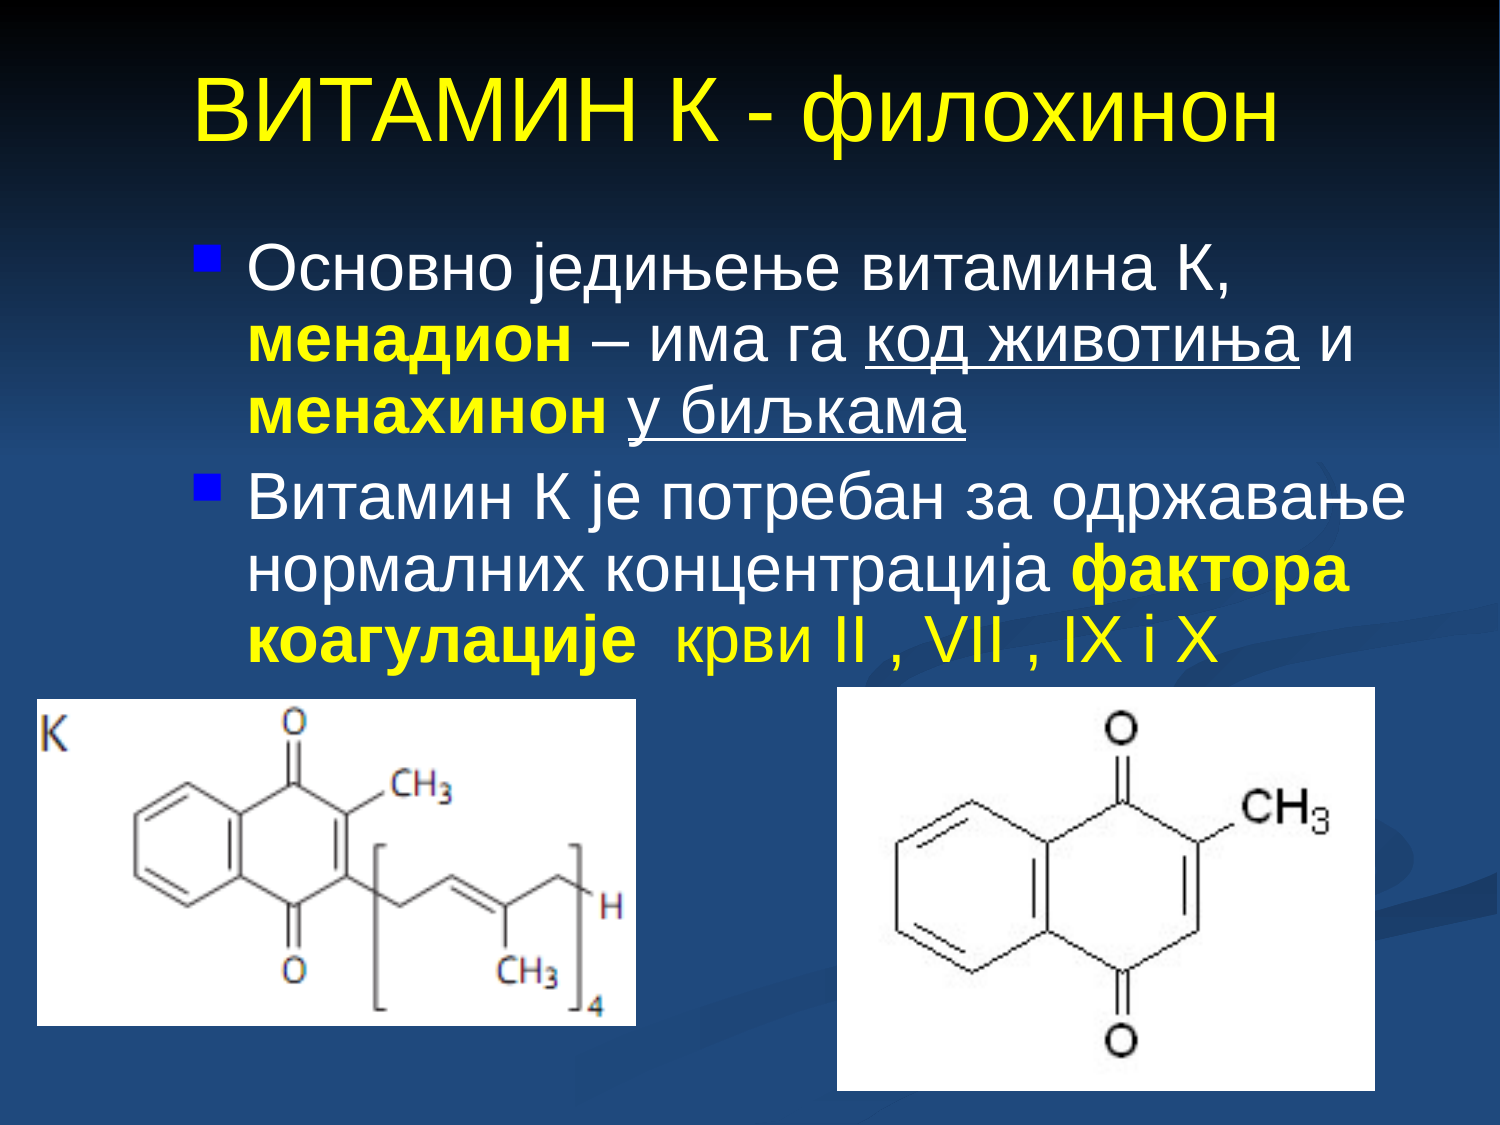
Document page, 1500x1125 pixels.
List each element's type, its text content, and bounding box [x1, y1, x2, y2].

picture [37, 699, 637, 1026]
picture [837, 687, 1376, 1091]
title ВИТАМИН К - филохинон [75, 45, 1425, 165]
list Основно једињење витамина К, менадион – има га код животиња и менахинон у биљкама Витамин К је потребан за одржавање нормалних концентрација фактора коагулације крви II , VII , IX i X [174, 224, 1500, 669]
